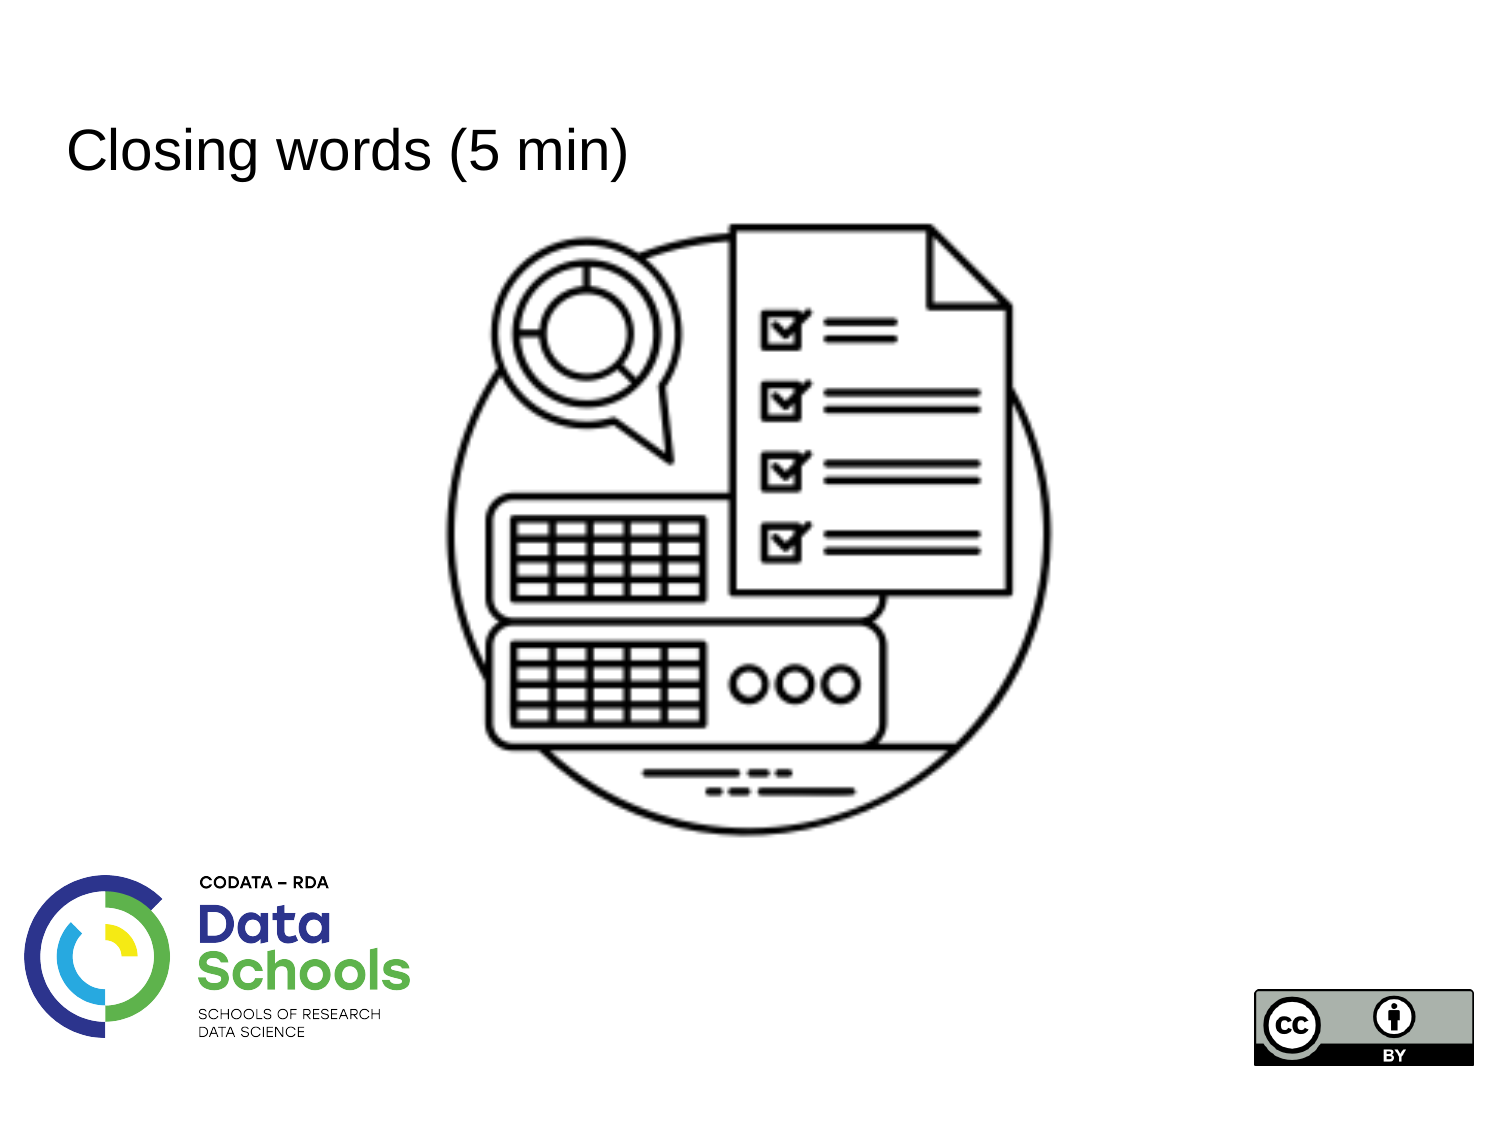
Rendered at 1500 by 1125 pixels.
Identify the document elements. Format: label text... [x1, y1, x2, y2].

picture [1254, 988, 1474, 1066]
picture [24, 875, 411, 1038]
title Closing words (5 min) [51, 97, 1449, 223]
picture [440, 222, 1060, 842]
